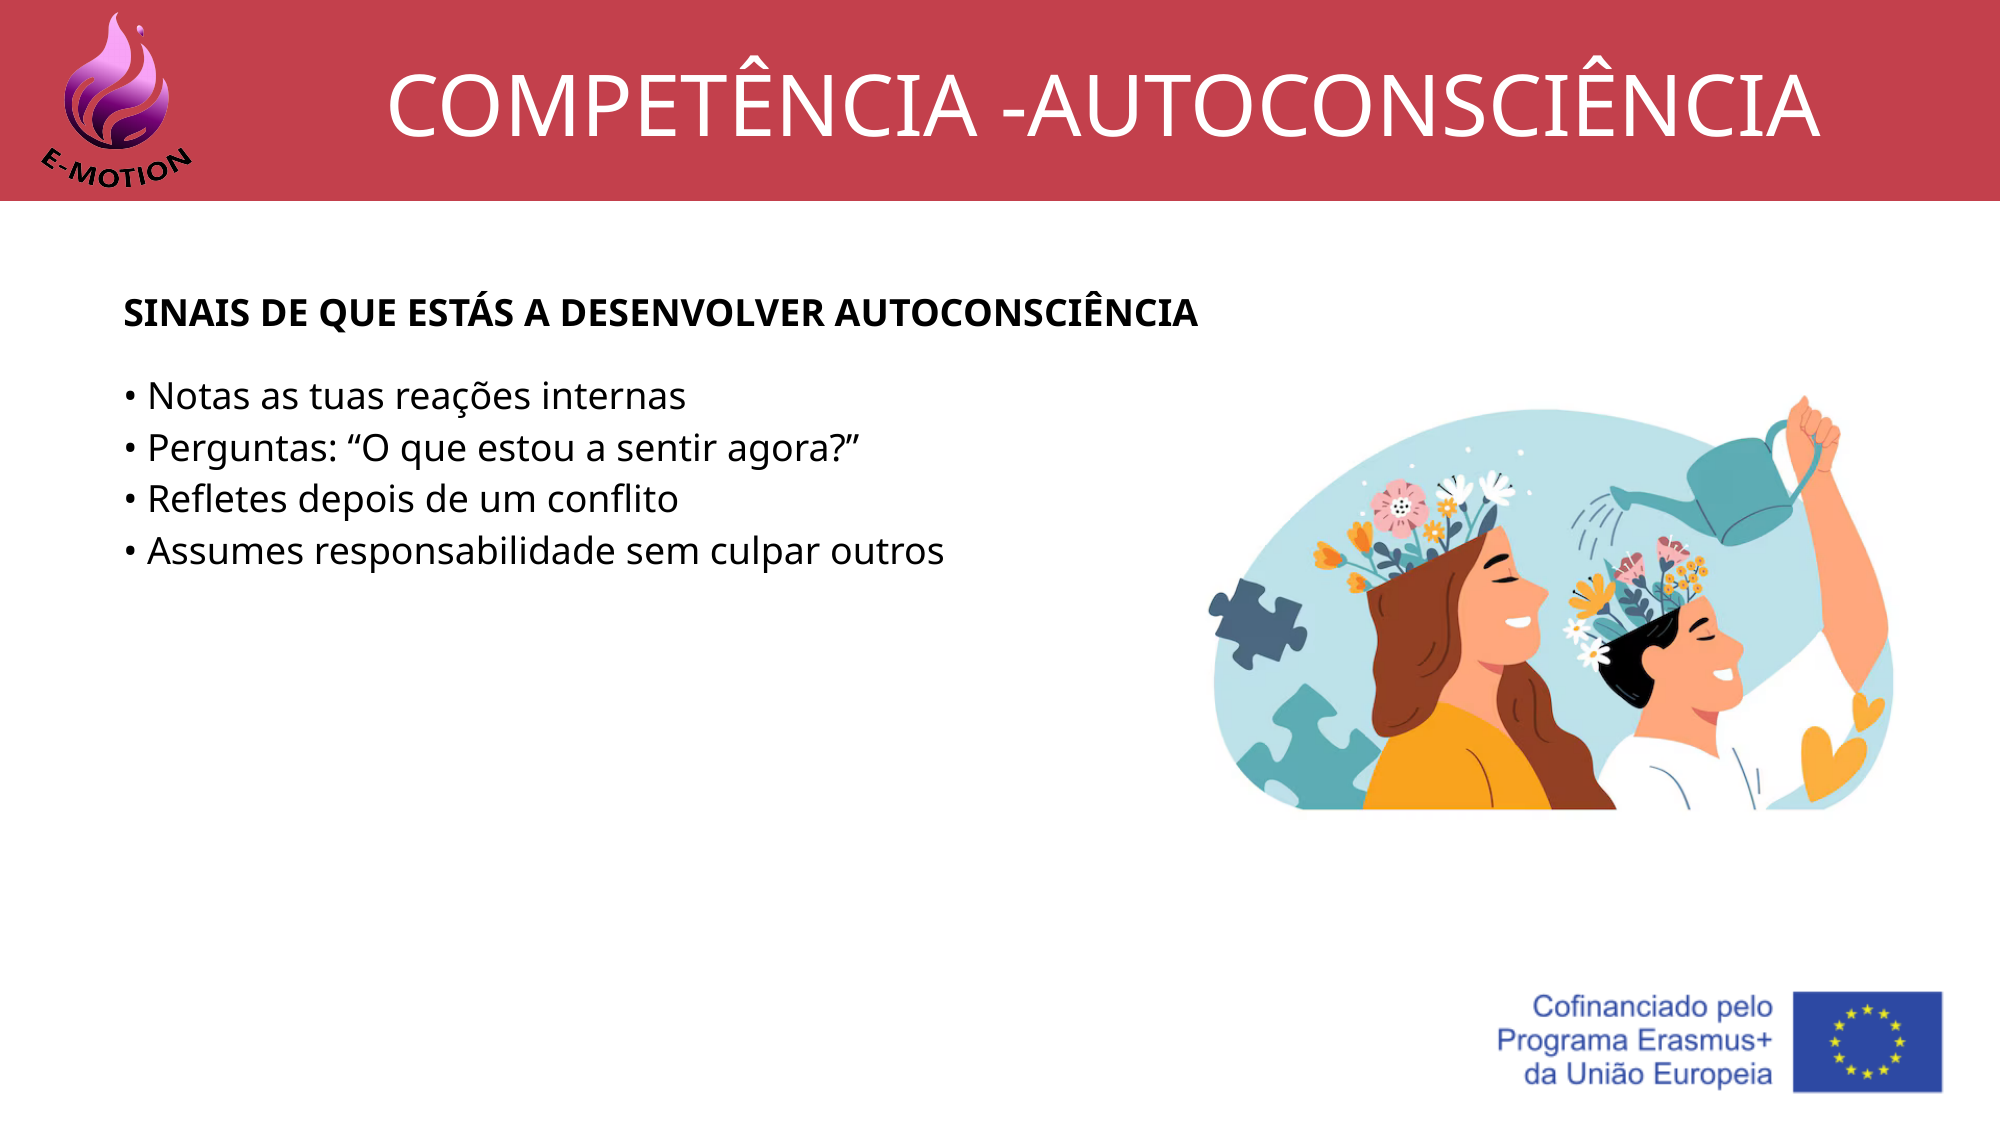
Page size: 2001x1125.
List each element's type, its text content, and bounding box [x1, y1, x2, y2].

text_box COMPETÊNCIA -AUTOCONSCIÊNCIA [257, 47, 1838, 170]
picture [0, 0, 253, 247]
text_box SINAIS DE QUE ESTÁS A DESENVOLVER AUTOCONSCIÊNCIA • Notas as tuas reações internas • Perguntas: “O que estou a sentir agora?” • Refletes depois de um conflito • Assumes responsabilidade sem culpar outros [108, 274, 1288, 656]
picture [1165, 337, 1937, 851]
picture [1396, 955, 2000, 1125]
